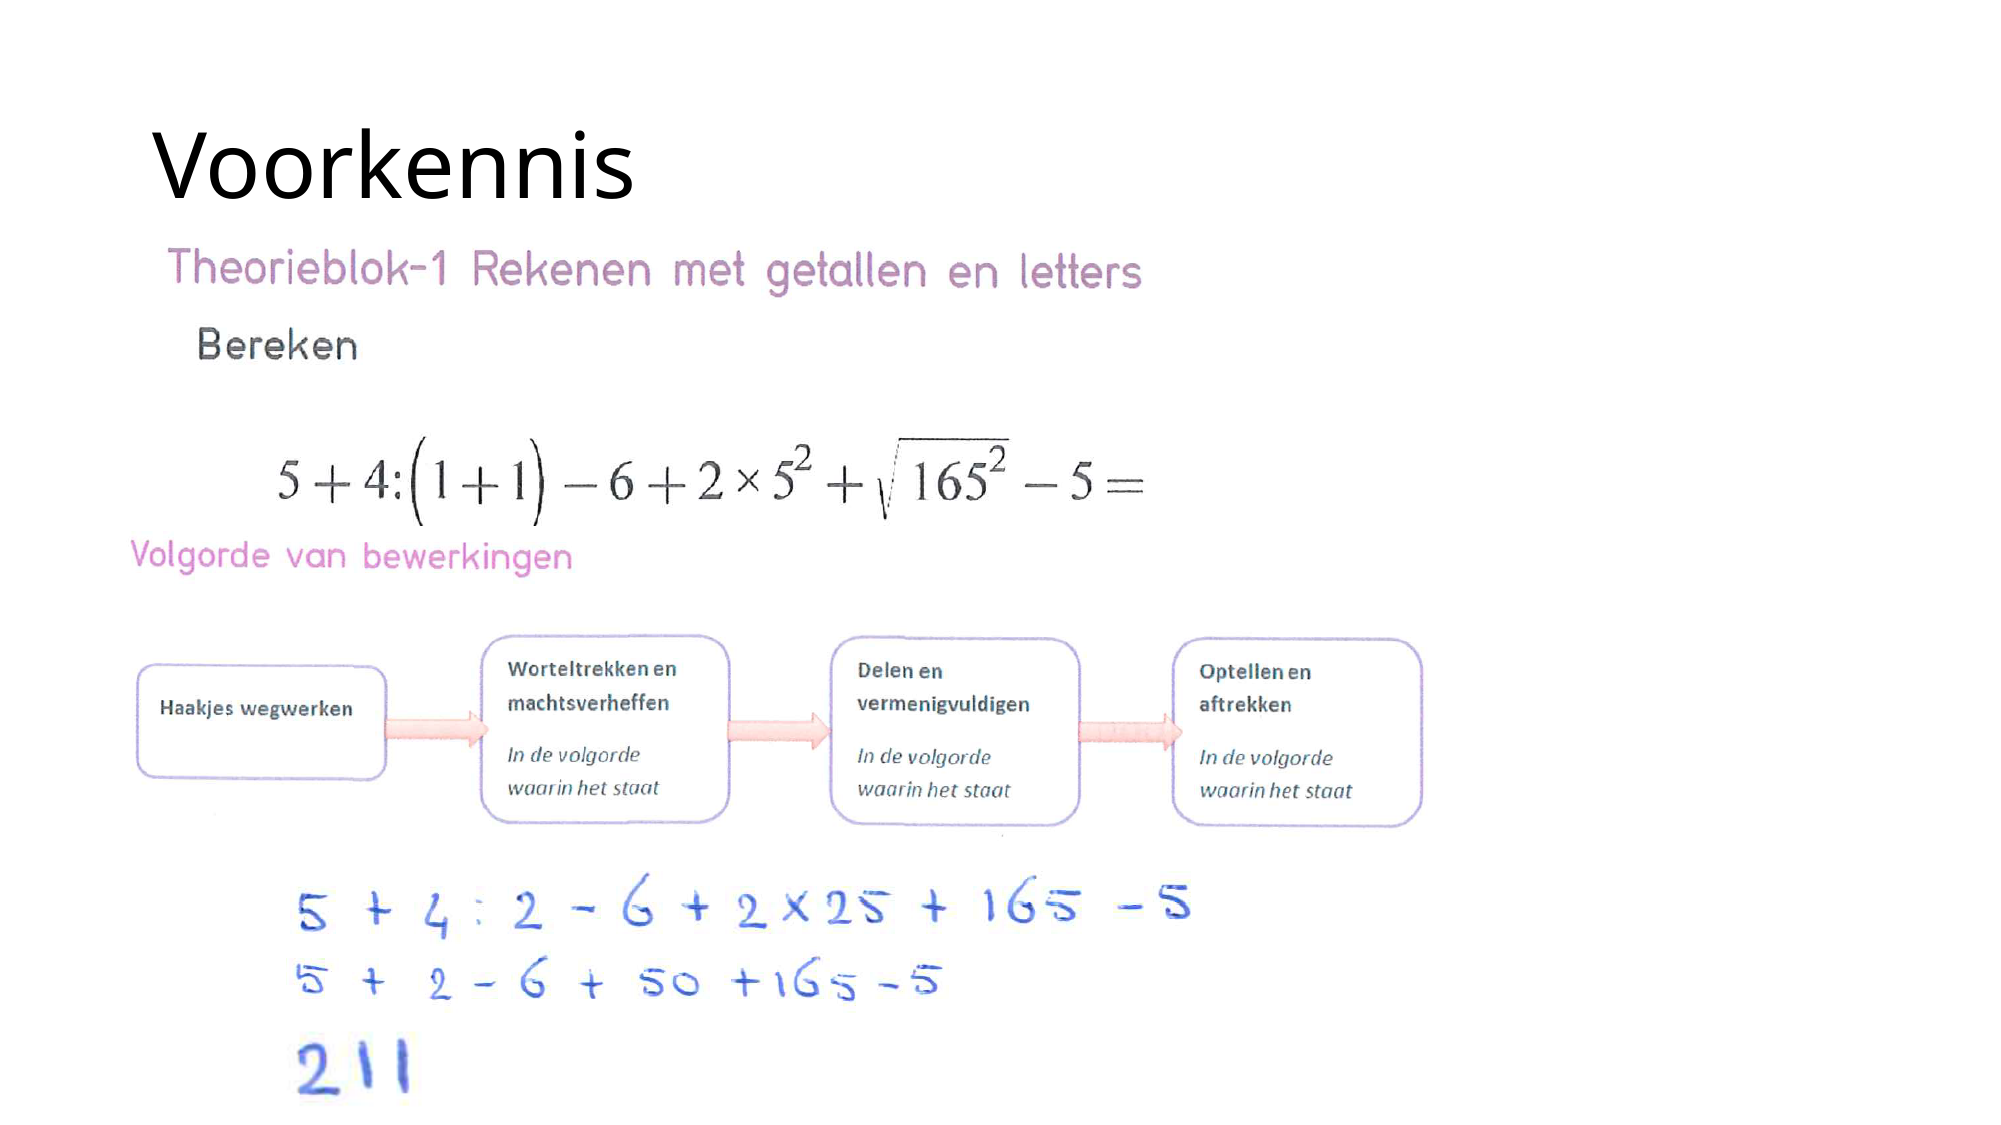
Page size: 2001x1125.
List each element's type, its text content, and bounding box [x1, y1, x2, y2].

picture [274, 1016, 450, 1125]
picture [274, 863, 1207, 1014]
picture [151, 229, 1158, 310]
picture [116, 316, 1432, 841]
title Voorkennis [137, 59, 1464, 279]
